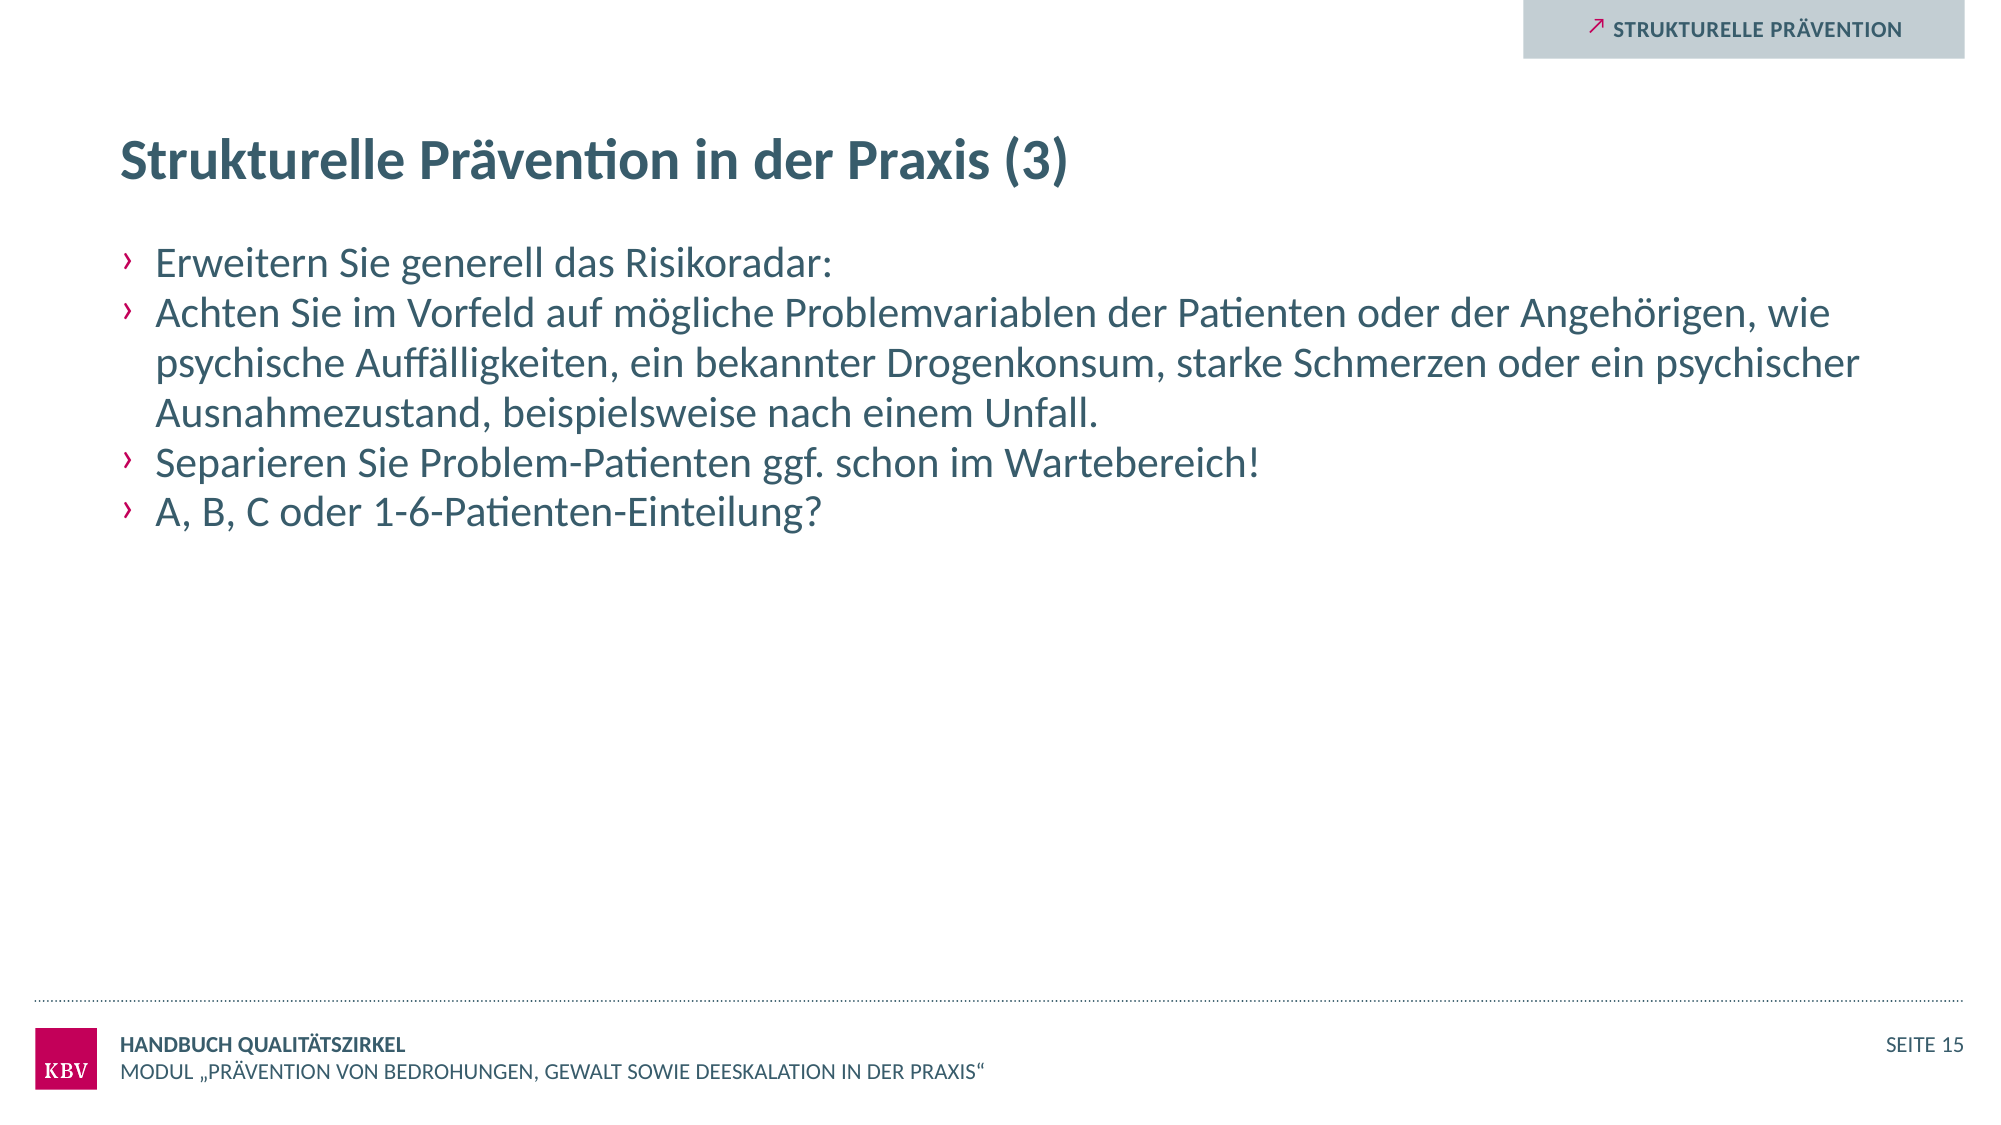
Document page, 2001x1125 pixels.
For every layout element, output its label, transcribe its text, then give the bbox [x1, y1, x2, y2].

footer Handbuch Qualitätszirkel [120, 1030, 1668, 1057]
slide_number Seite 15 [1787, 1030, 1965, 1057]
title Strukturelle Prävention in der Praxis (3) [120, 129, 1880, 201]
slide_number Modul „Prävention von Bedrohungen, Gewalt sowie Deeskalation in der Praxis“ [120, 1057, 1668, 1084]
list Erweitern Sie generell das Risikoradar: Achten Sie im Vorfeld auf mögliche Problemvariablen der Patienten oder der Angehörigen, wie psychische Auffälligkeiten, ein bekannter Drogenkonsum, starke Schmerzen oder ein psychischer Ausnahmezustand, beispielsweise nach einem Unfall. Separieren Sie Problem-Patienten ggf. schon im Wartebereich! A, B, C oder 1-6-Patienten-Einteilung? [120, 237, 1880, 945]
list Strukturelle Prävention [1523, 0, 1965, 59]
